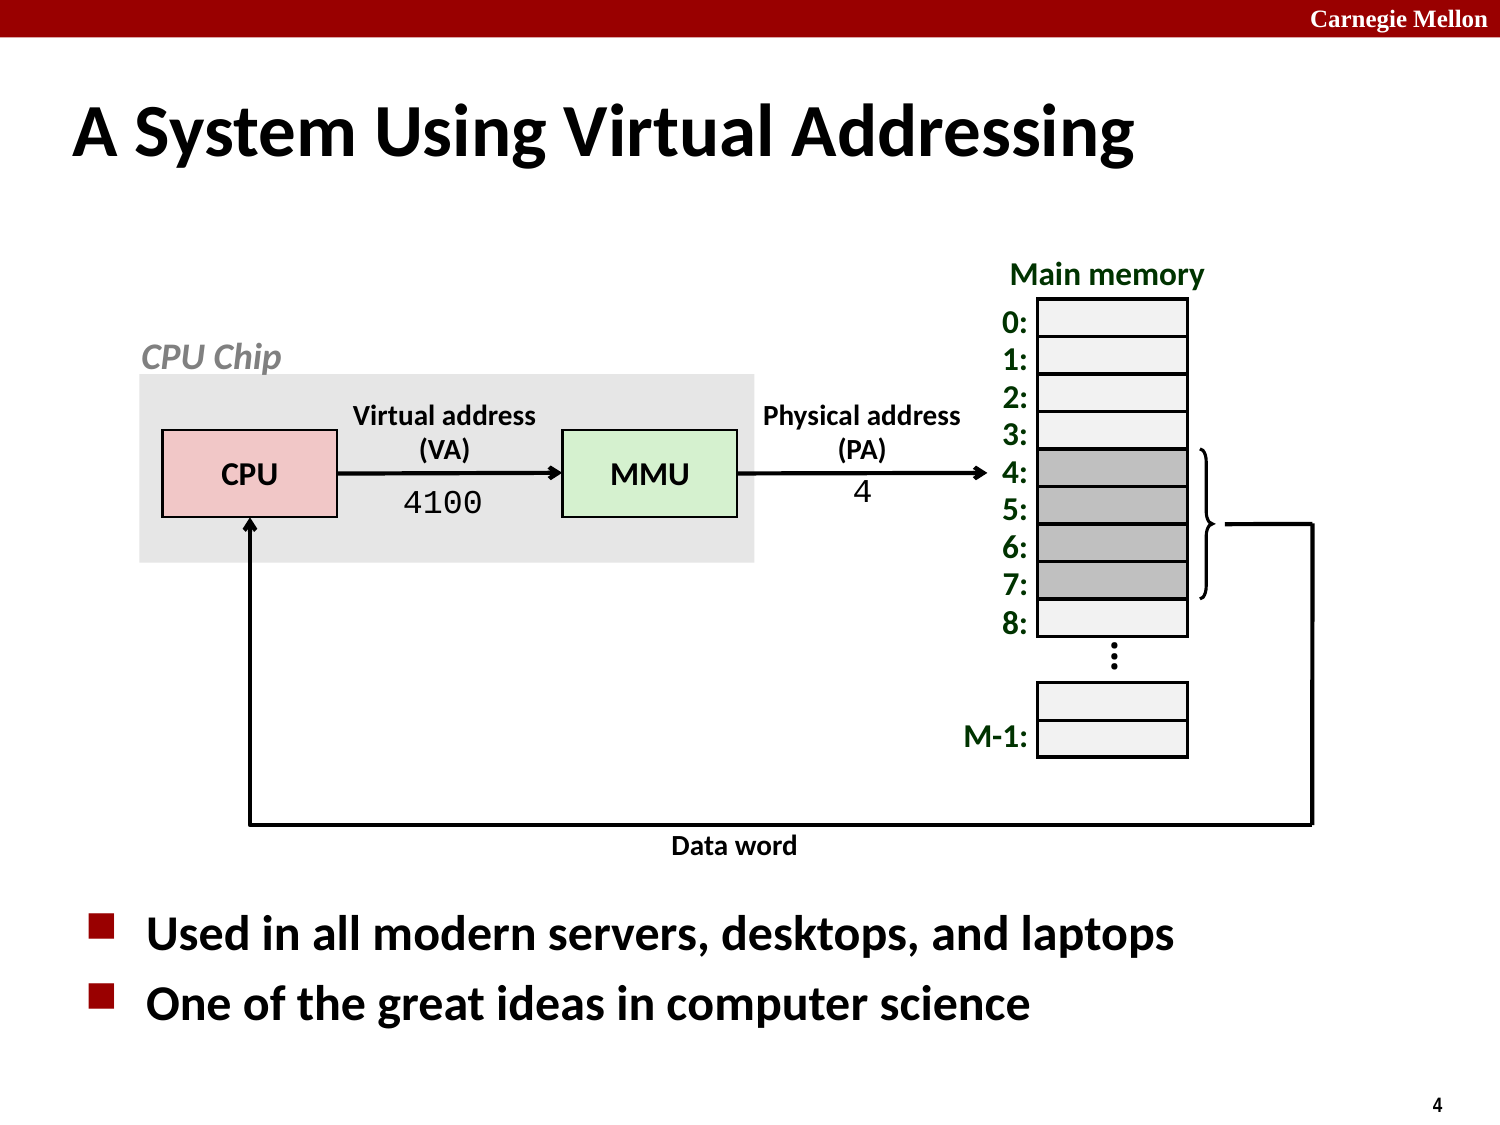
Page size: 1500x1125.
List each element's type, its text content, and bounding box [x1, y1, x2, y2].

text_box Physical address (PA) [748, 390, 976, 471]
text_box 4: [987, 448, 1044, 485]
text_box [1037, 373, 1188, 411]
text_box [249, 516, 1313, 826]
text_box [338, 476, 388, 480]
text_box Virtual address (VA) [337, 390, 552, 472]
text_box 0: [987, 298, 1037, 335]
text_box 1: [987, 335, 1037, 373]
text_box WRITE [837, 475, 888, 479]
text_box Data word [656, 834, 813, 871]
text_box CPU [162, 429, 338, 518]
text_box 4 [837, 483, 888, 515]
title A System Using Virtual Addressing [57, 62, 1488, 192]
text_box PP 9 [388, 474, 498, 480]
text_box 2: [987, 373, 1037, 410]
list Used in all modern servers, desktops, and laptops One of the great ideas in computer science [74, 892, 1438, 1101]
text_box [1037, 411, 1188, 448]
text_box [1037, 336, 1188, 373]
text_box 4 [837, 461, 888, 471]
text_box [1037, 298, 1188, 336]
text_box 5: [987, 485, 1044, 515]
text_box Main memory [994, 249, 1220, 300]
text_box CPU Chip [126, 324, 297, 384]
text_box MMU [562, 429, 738, 515]
text_box 4100 [388, 482, 498, 515]
text_box [1044, 448, 1188, 486]
text_box [139, 374, 755, 563]
text_box [1199, 448, 1207, 515]
text_box [498, 475, 549, 480]
text_box [1044, 486, 1188, 515]
text_box 3: [987, 410, 1037, 448]
